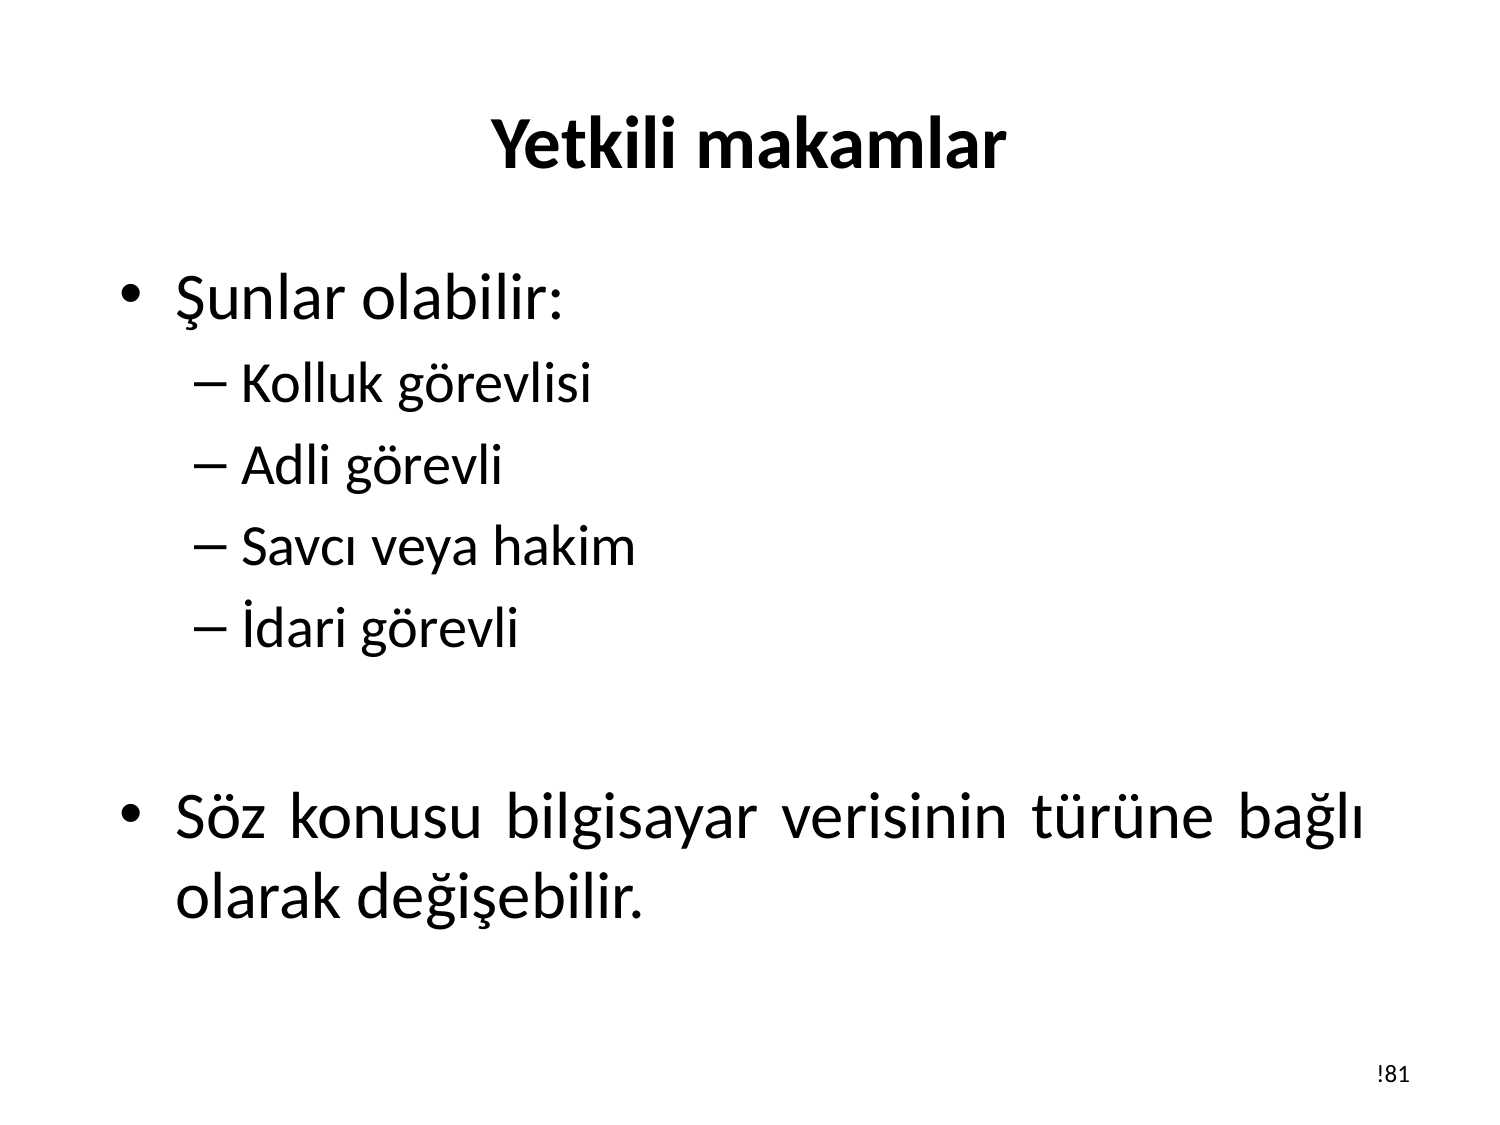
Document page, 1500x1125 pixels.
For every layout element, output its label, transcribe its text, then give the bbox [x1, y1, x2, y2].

list Şunlar olabilir: Kolluk görevlisi Adli görevli Savcı veya hakim İdari görevli Söz konusu bilgisayar verisinin türüne bağlı olarak değişebilir. [103, 244, 1383, 988]
slide_number !81 [1074, 1042, 1425, 1103]
title Yetkili makamlar [74, 44, 1426, 233]
